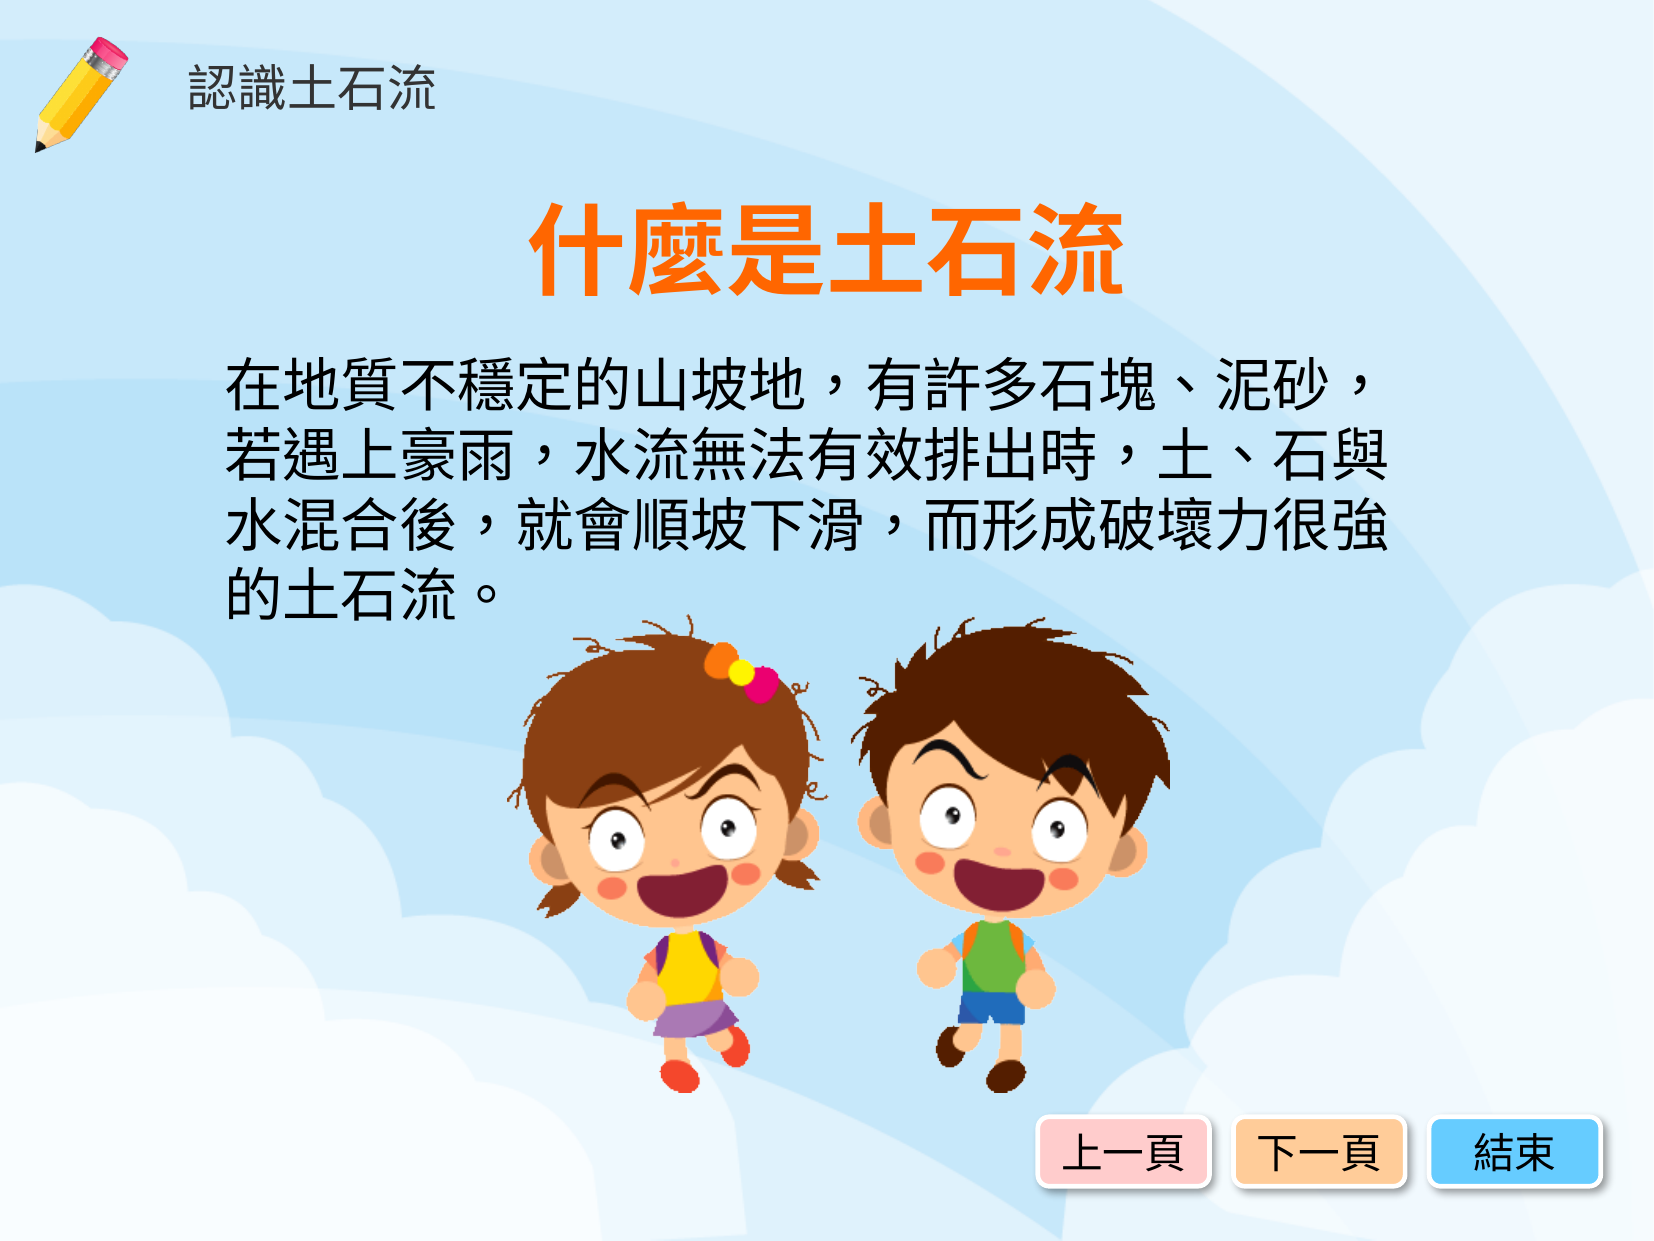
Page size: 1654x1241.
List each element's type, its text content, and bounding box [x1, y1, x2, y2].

text_box 上一頁 [1036, 1115, 1211, 1188]
title 什麼是土石流 [82, 143, 1571, 351]
list 在地質不穩定的山坡地，有許多石塊、泥砂，若遇上豪雨，水流無法有效排出時，土、石與水混合後，就會順坡下滑，而形成破壞力很強的土石流。 [224, 348, 1430, 1068]
picture [0, 0, 1654, 1241]
text_box 結束 [1428, 1115, 1602, 1188]
text_box 下一頁 [1232, 1115, 1407, 1188]
